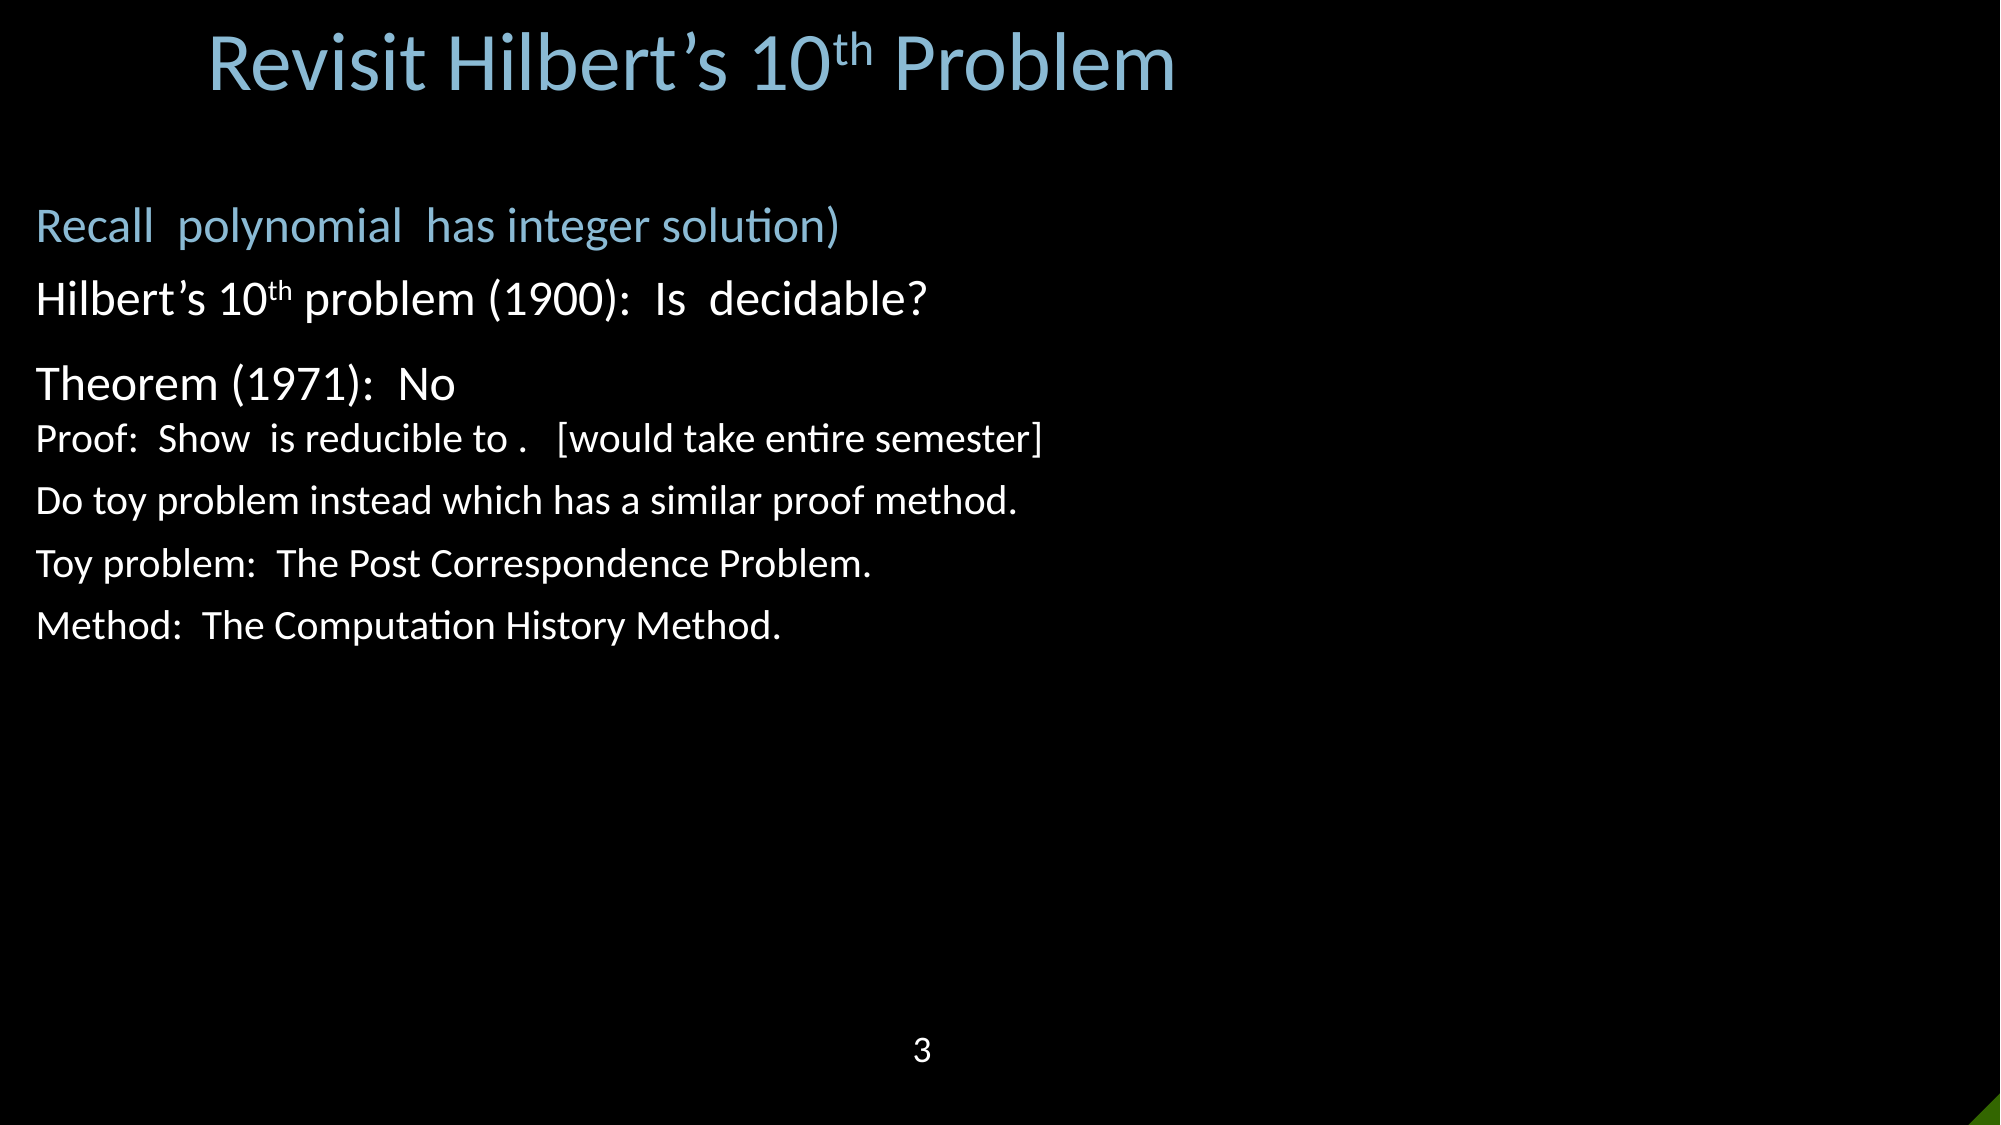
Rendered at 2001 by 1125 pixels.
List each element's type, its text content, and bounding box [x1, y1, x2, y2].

text_box [1968, 1093, 2000, 1125]
text_box Revisit Hilbert’s 10th Problem [0, 0, 1386, 115]
text_box 3 [897, 1017, 947, 1078]
